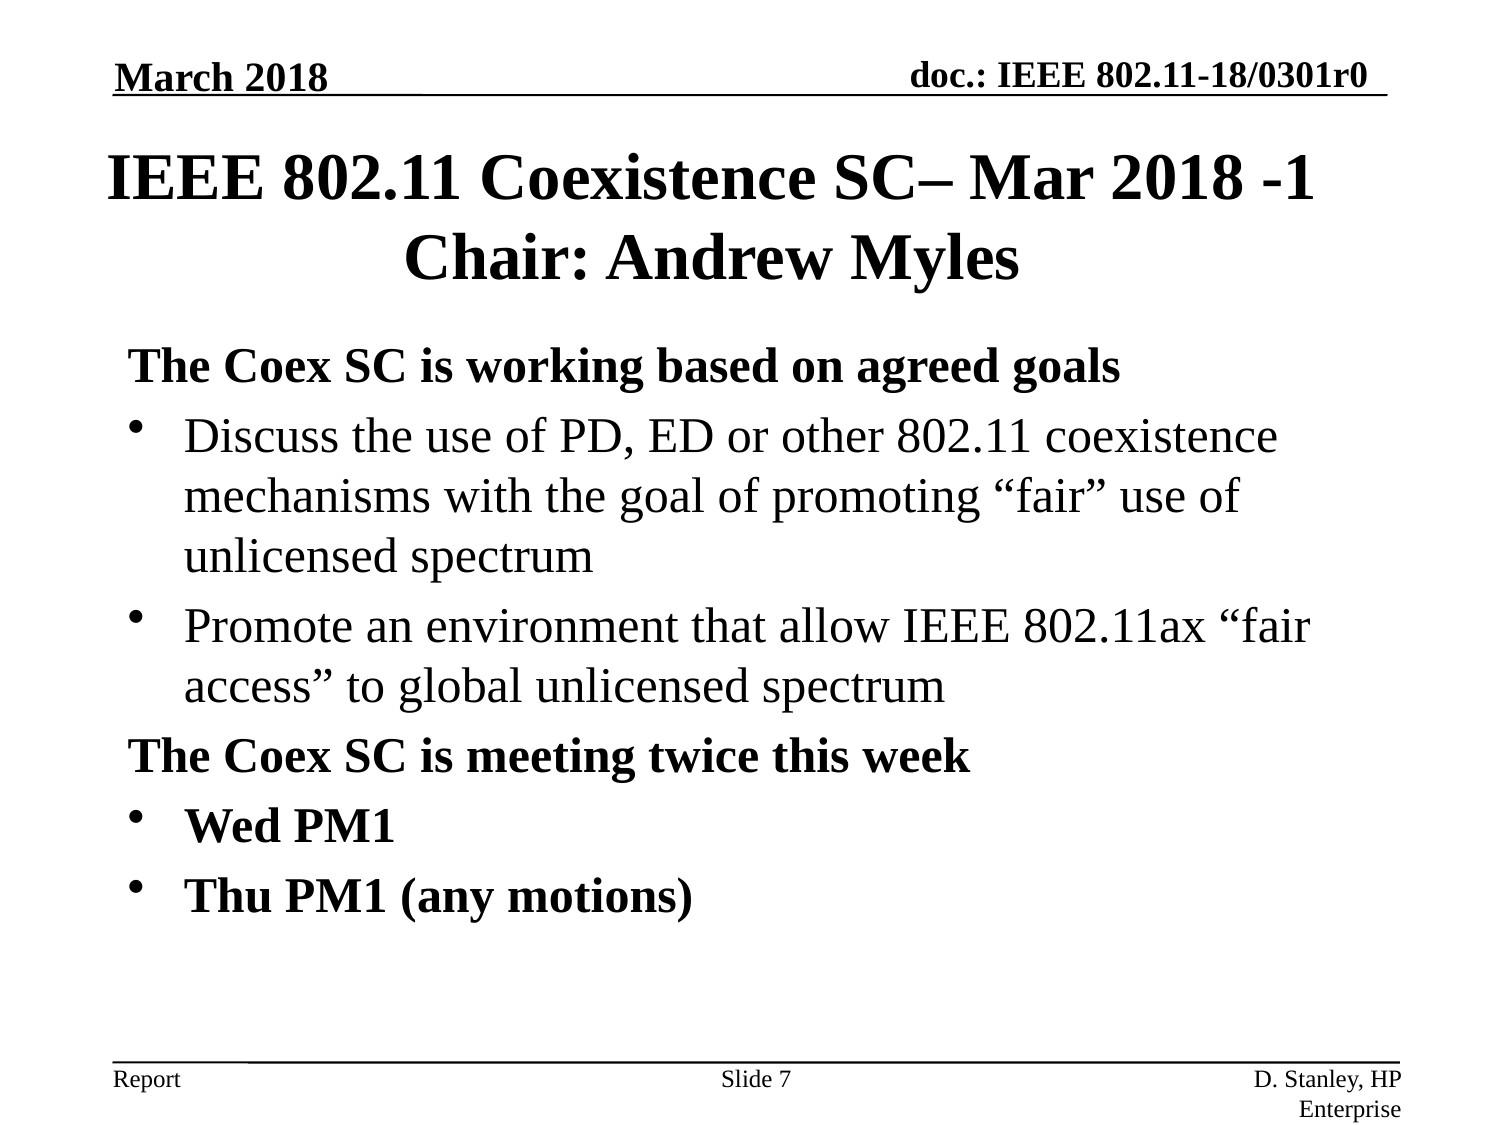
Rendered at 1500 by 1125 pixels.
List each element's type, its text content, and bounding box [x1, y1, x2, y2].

footer D. Stanley, HP Enterprise [1170, 1062, 1402, 1093]
list The Coex SC is working based on agreed goals Discuss the use of PD, ED or other 802.11 coexistence mechanisms with the goal of promoting “fair” use of unlicensed spectrum Promote an environment that allow IEEE 802.11ax “fair access” to global unlicensed spectrum The Coex SC is meeting twice this week Wed PM1 Thu PM1 (any motions) [112, 324, 1375, 1038]
title IEEE 802.11 Coexistence SC– Mar 2018 -1 Chair: Andrew Myles [75, 125, 1350, 300]
slide_number Slide 7 [720, 1062, 792, 1093]
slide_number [114, 49, 413, 100]
